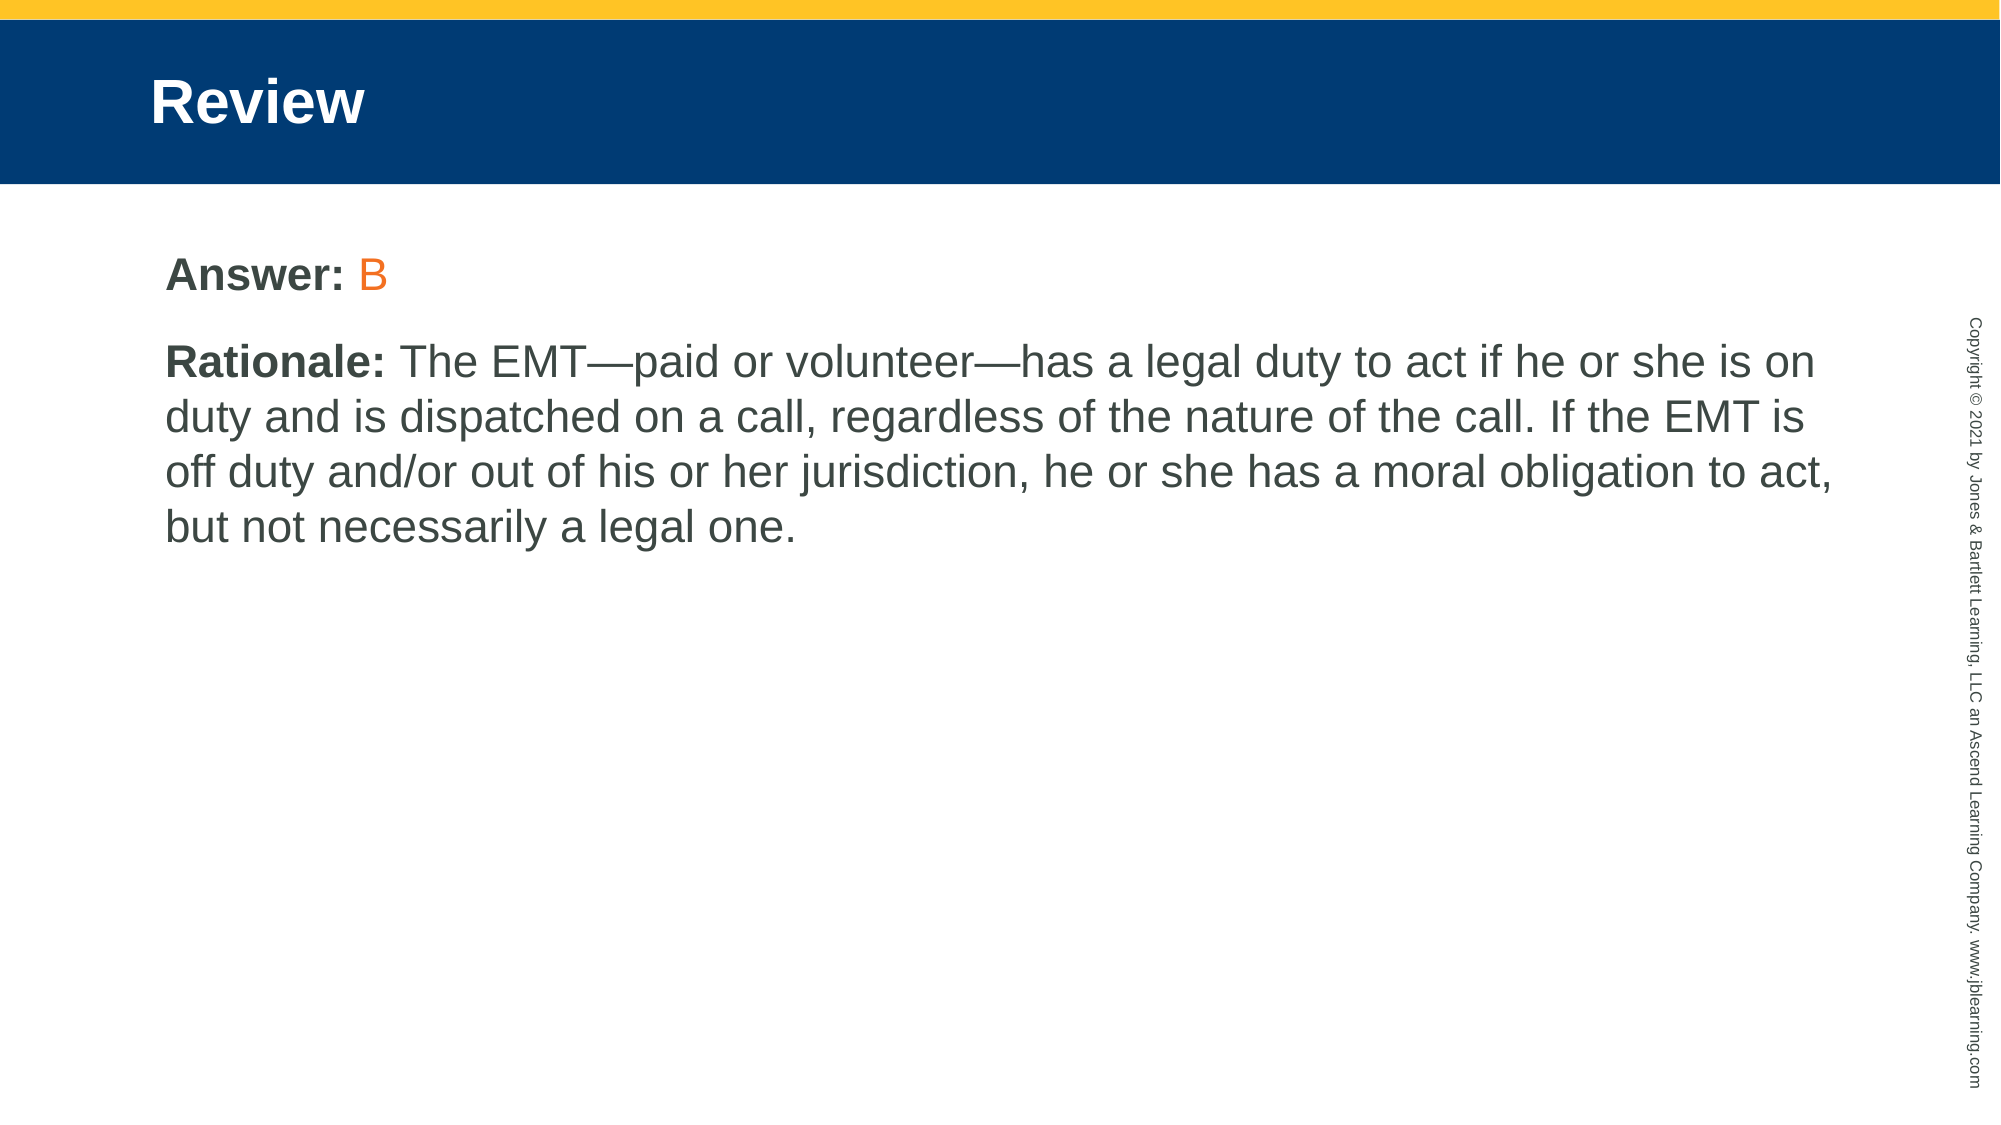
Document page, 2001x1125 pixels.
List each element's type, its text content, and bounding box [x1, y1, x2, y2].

title Review [0, 19, 2000, 185]
list Answer: B Rationale: The EMT—paid or volunteer—has a legal duty to act if he or she is on duty and is dispatched on a call, regardless of the nature of the call. If the EMT is off duty and/or out of his or her jurisdiction, he or she has a moral obligation to act, but not necessarily a legal one. [150, 237, 1850, 1025]
